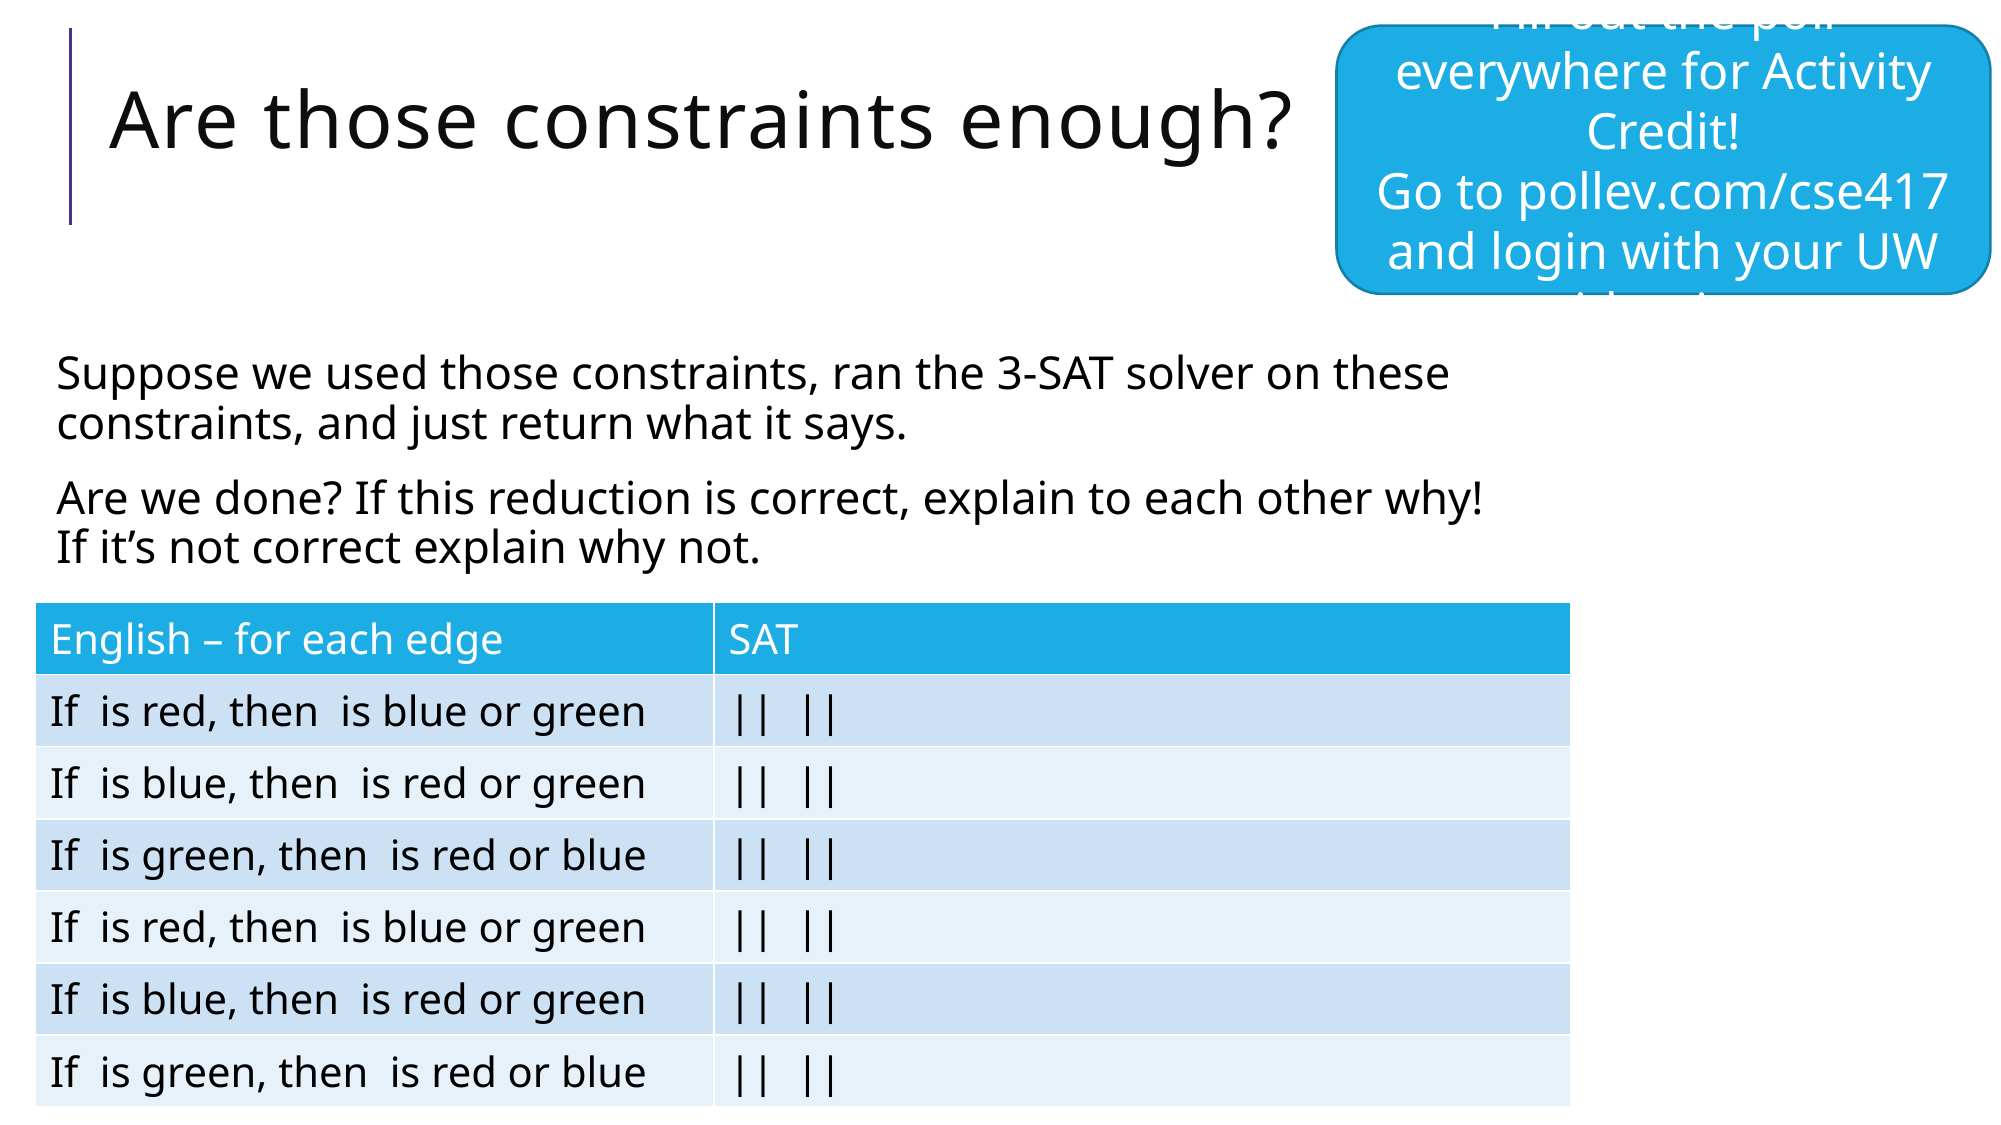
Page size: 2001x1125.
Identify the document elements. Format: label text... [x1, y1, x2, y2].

title Are those constraints enough? [94, 43, 1313, 210]
list Suppose we used those constraints, ran the 3-SAT solver on these constraints, and just return what it says. Are we done? If this reduction is correct, explain to each other why! If it’s not correct explain why not. [35, 343, 1664, 583]
text_box Fill out the poll everywhere for Activity Credit! Go to pollev.com/cse417 and login with your UW identity [1335, 24, 1992, 296]
